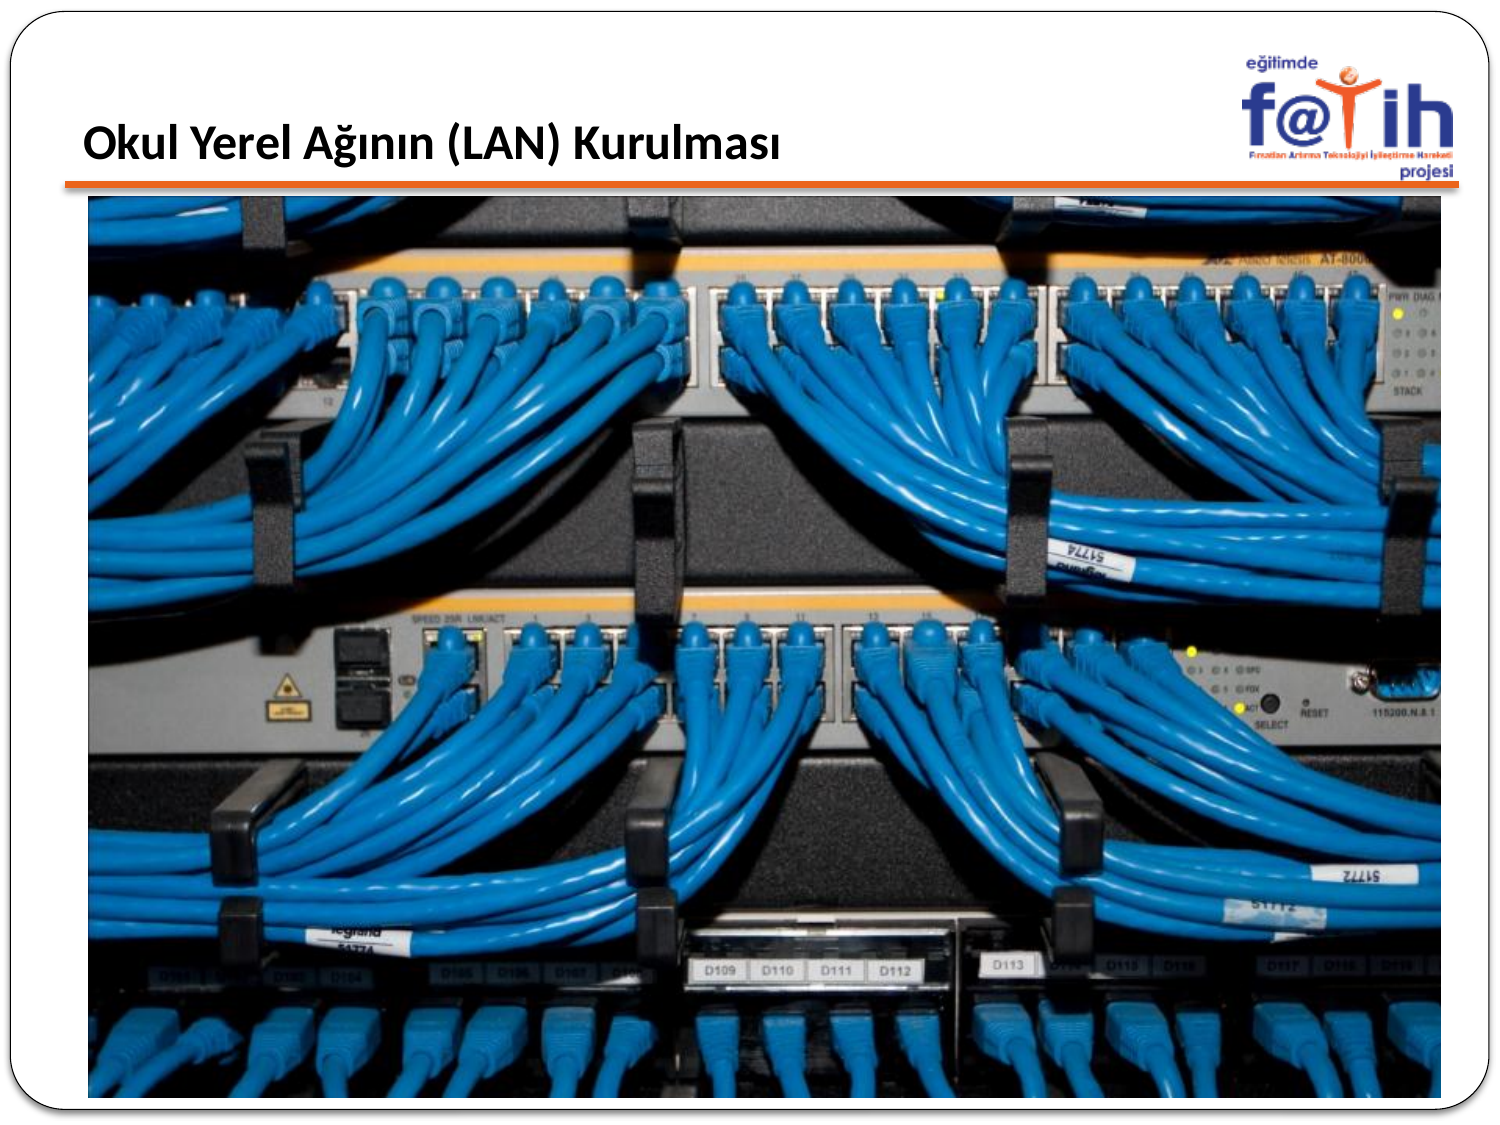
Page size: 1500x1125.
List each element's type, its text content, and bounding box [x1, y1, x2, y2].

text_box Okul Yerel Ağının (LAN) Kurulması [68, 101, 797, 177]
picture [1242, 54, 1453, 182]
picture [88, 196, 1442, 1098]
